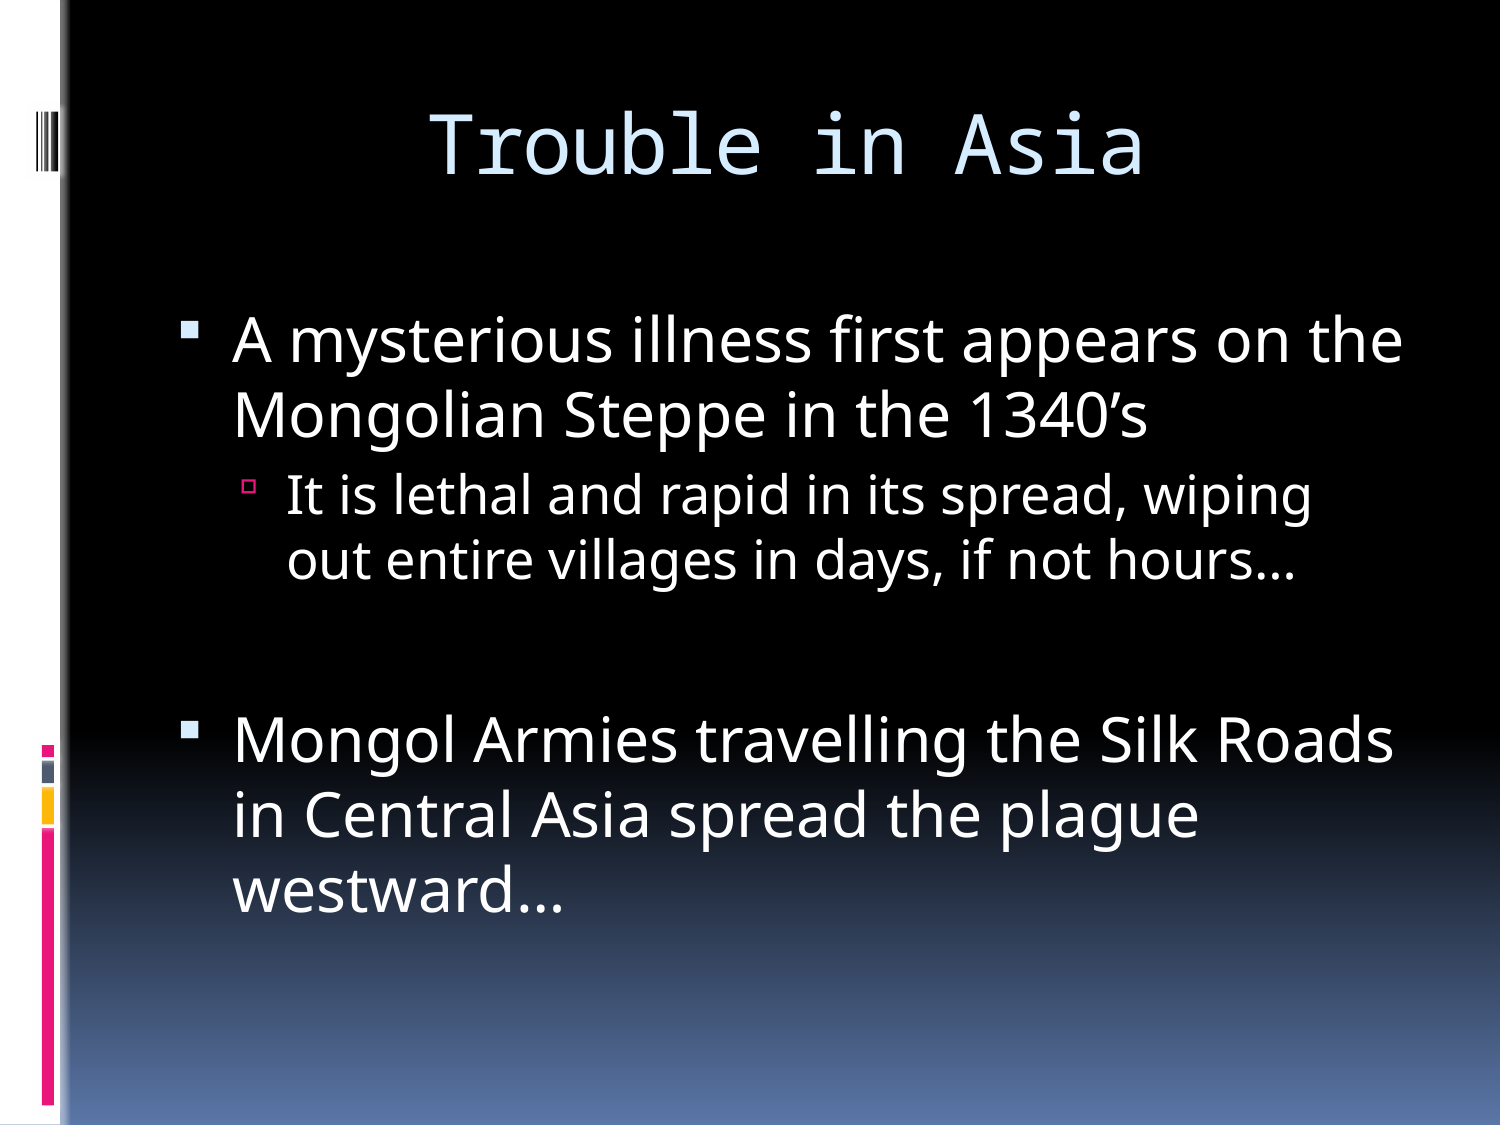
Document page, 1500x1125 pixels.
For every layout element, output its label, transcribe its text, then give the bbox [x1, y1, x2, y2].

title Trouble in Asia [150, 83, 1425, 234]
list A mysterious illness first appears on the Mongolian Steppe in the 1340’s It is lethal and rapid in its spread, wiping out entire villages in days, if not hours… Mongol Armies travelling the Silk Roads in Central Asia spread the plague westward… [150, 292, 1425, 1043]
